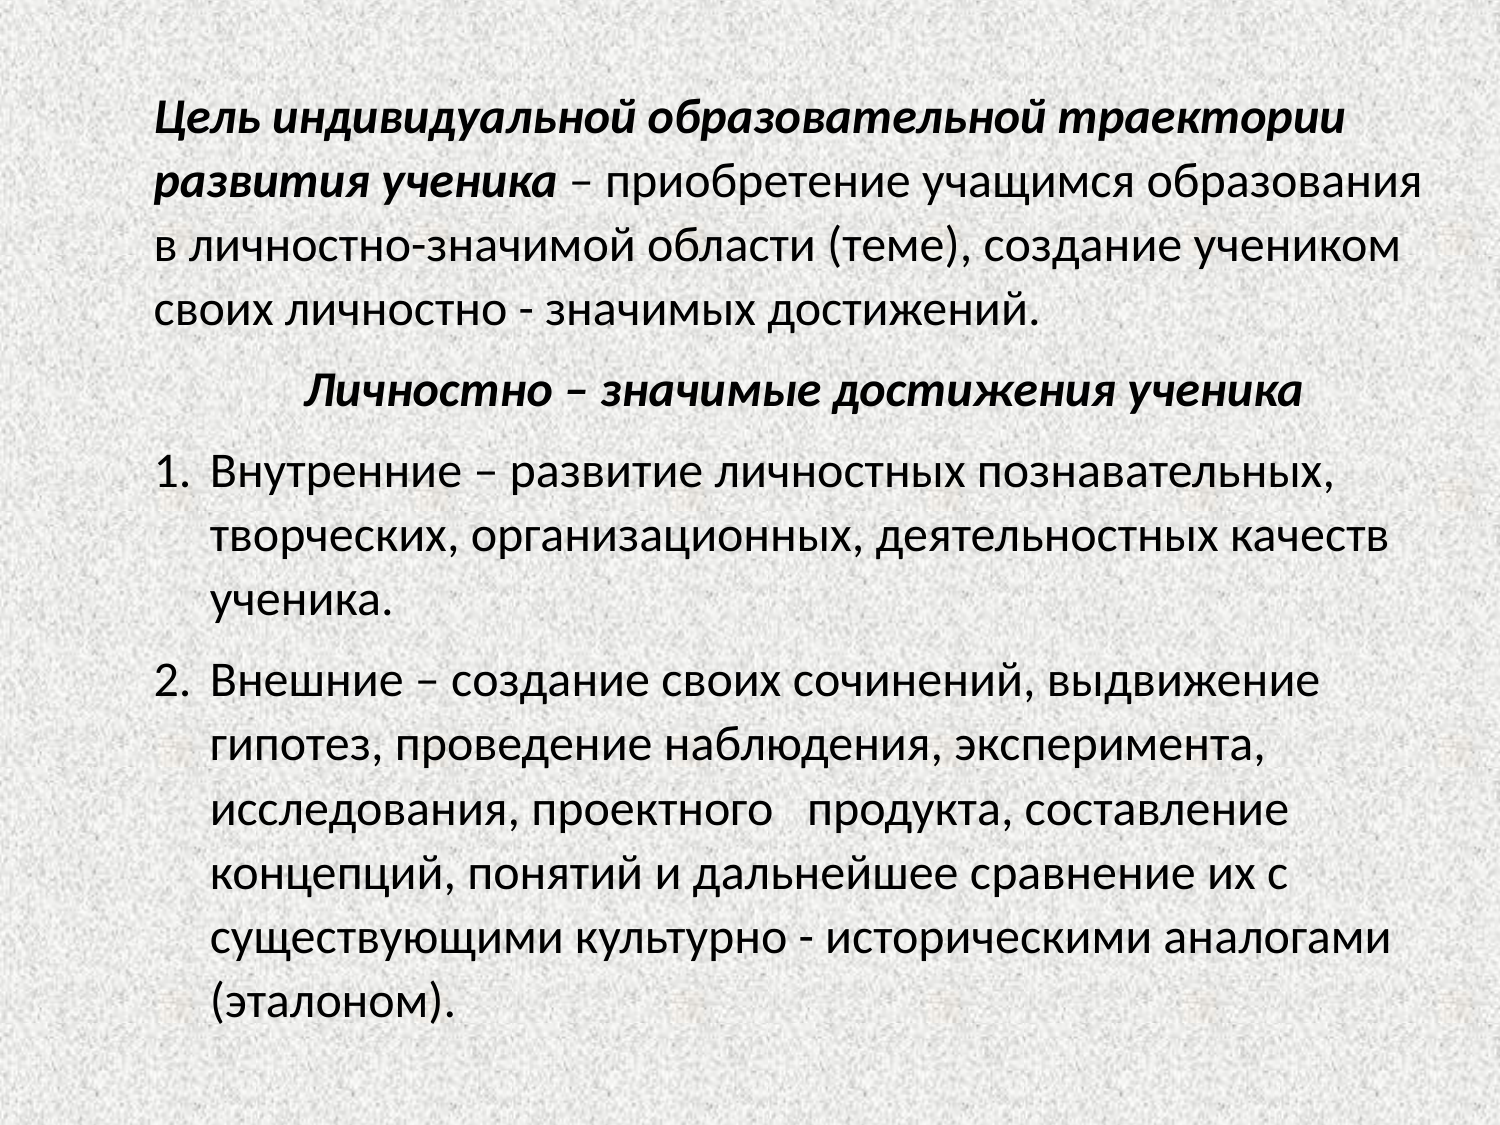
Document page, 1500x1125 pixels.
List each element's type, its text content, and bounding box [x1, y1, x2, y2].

picture [0, 0, 1500, 1125]
text_box Цель индивидуальной образовательной траектории развития ученика – приобретение учащимся образования в личностно-значимой области (теме), создание учеником своих личностно - значимых достижений. Личностно – значимые достижения ученика Внутренние – развитие личностных познавательных, творческих, организационных, деятельностных качеств ученика. Внешние – создание своих сочинений, выдвижение гипотез, проведение наблюдения, эксперимента, исследования, проектного продукта, составление концепций, понятий и дальнейшее сравнение их с существующими культурно - историческими аналогами (эталоном). [138, 71, 1469, 1035]
